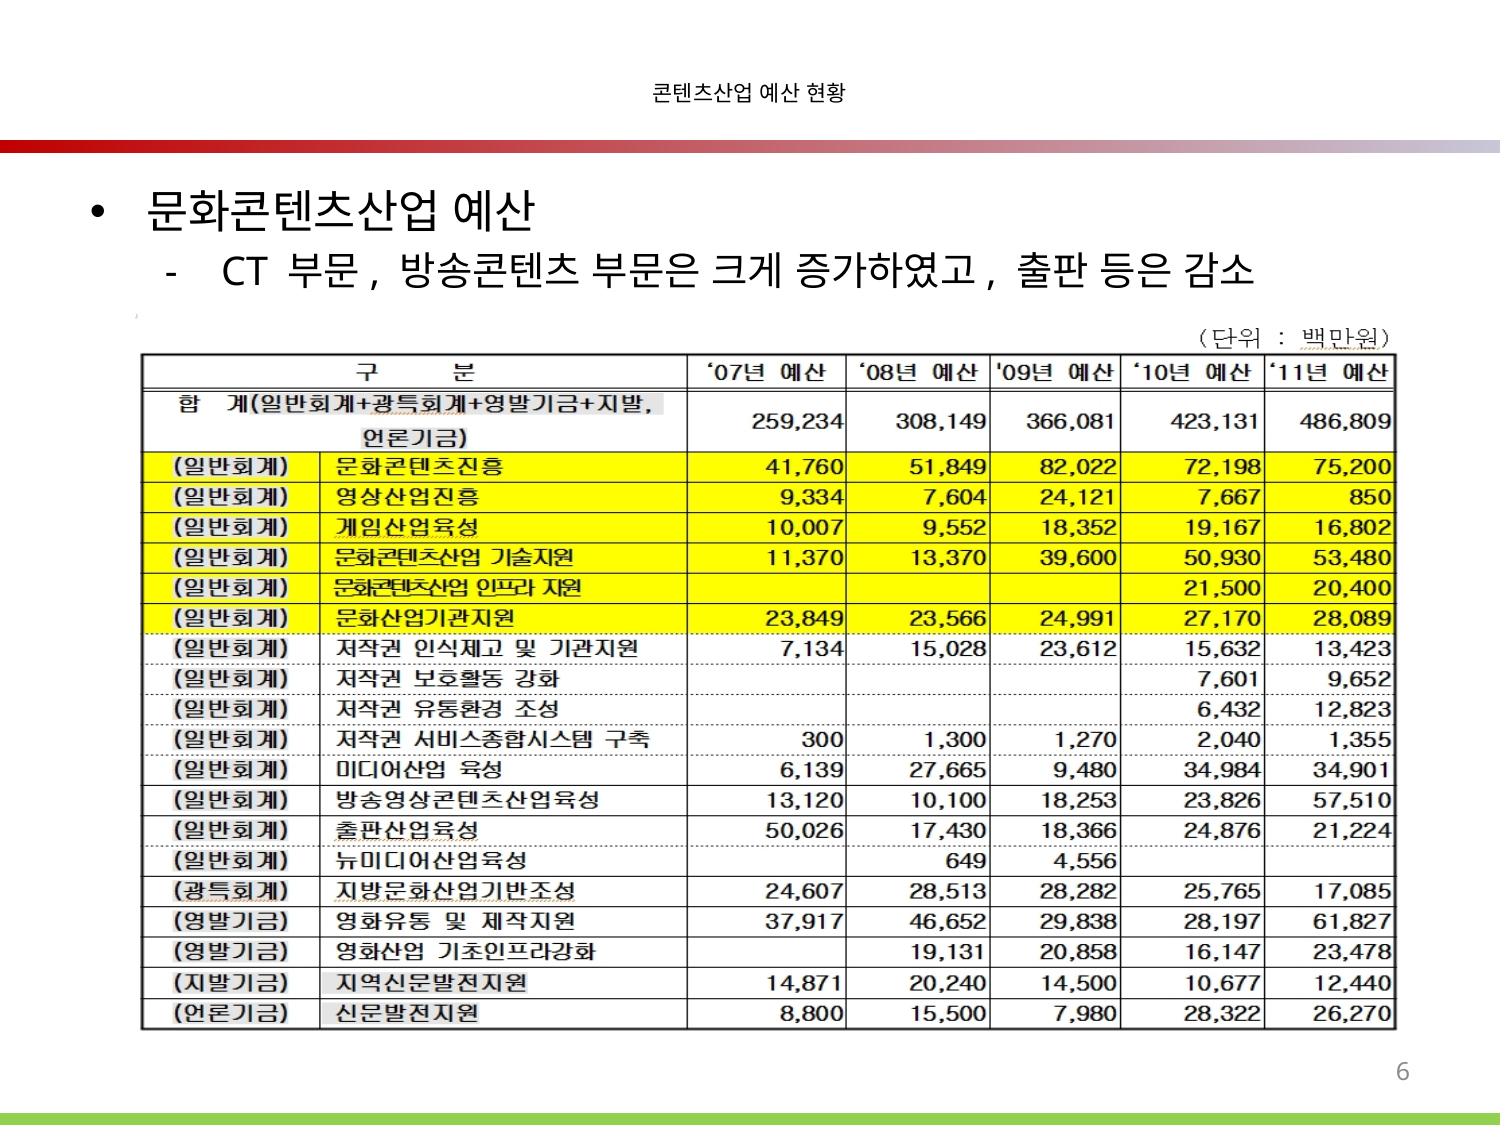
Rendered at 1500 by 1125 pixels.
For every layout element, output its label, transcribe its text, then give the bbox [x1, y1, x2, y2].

slide_number 6 [1074, 1042, 1425, 1103]
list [135, 314, 1400, 1036]
text_box 문화콘텐츠산업 예산 CT 부문, 방송콘텐츠 부문은 크게 증가하였고, 출판 등은 감소 [74, 175, 1425, 1032]
title 콘텐츠산업 예산 현황 [74, 44, 1426, 141]
